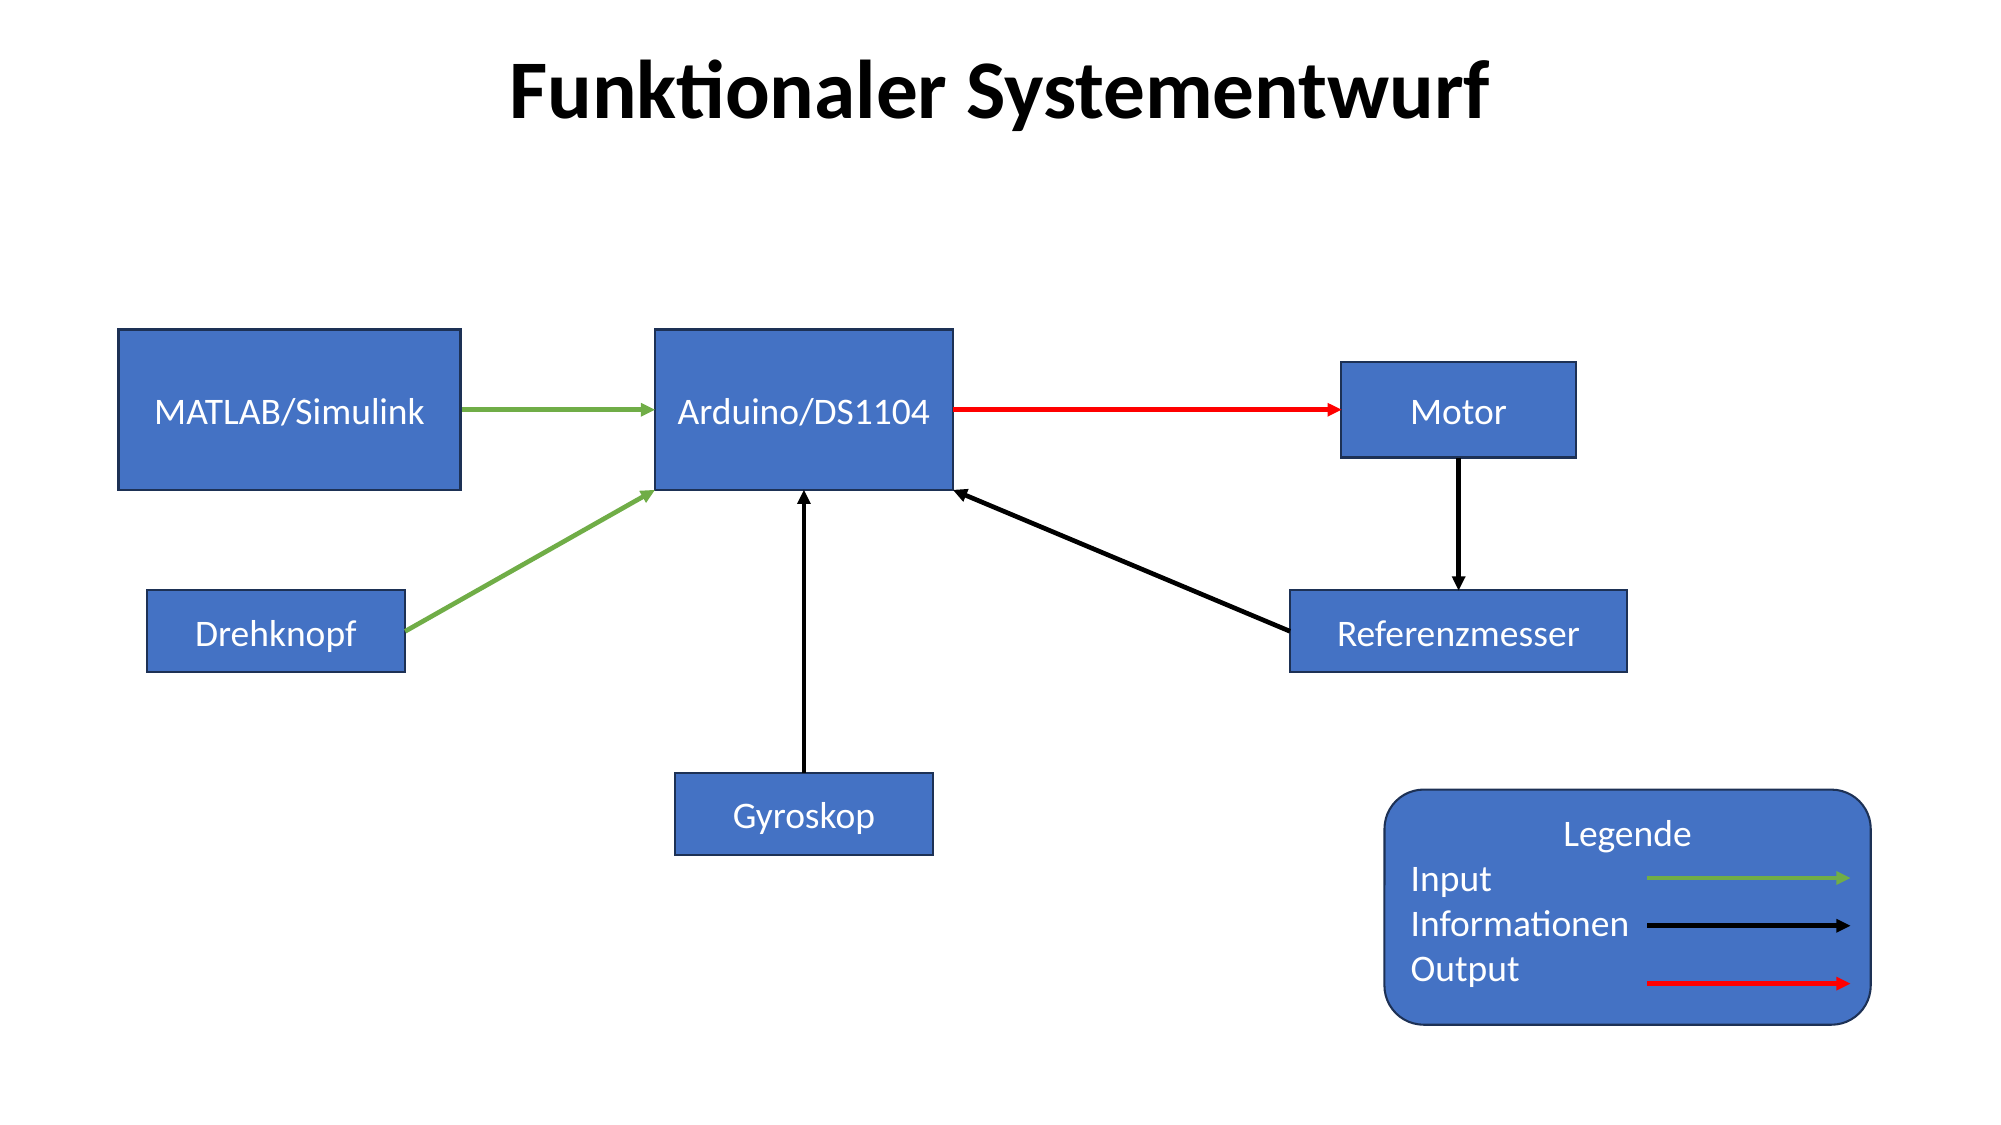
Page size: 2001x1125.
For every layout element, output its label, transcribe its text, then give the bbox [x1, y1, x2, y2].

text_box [405, 489, 655, 632]
text_box Arduino/DS1104 [654, 328, 954, 491]
text_box Referenzmesser [1289, 589, 1628, 673]
text_box Funktionaler Systementwurf [405, 27, 1595, 143]
text_box Drehknopf [146, 589, 406, 673]
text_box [952, 489, 1290, 632]
text_box Gyroskop [674, 772, 934, 856]
text_box MATLAB/Simulink [117, 328, 462, 491]
text_box Legende Input Informationen Output [1383, 788, 1872, 1026]
text_box Motor [1340, 361, 1577, 459]
